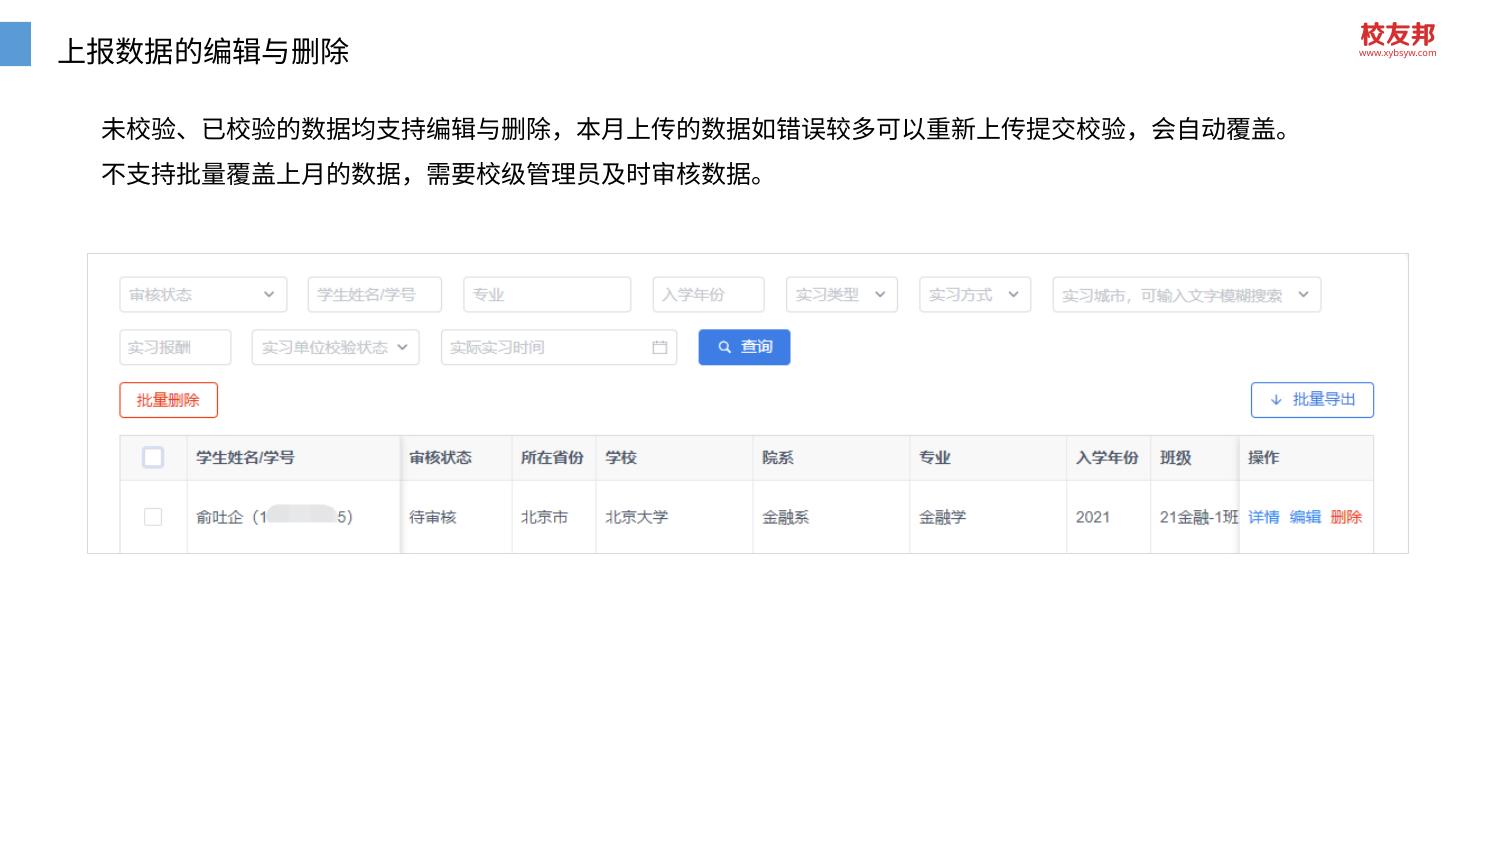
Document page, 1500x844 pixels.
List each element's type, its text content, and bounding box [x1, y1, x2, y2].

text_box 未校验、已校验的数据均支持编辑与删除，本月上传的数据如错误较多可以重新上传提交校验，会自动覆盖。不支持批量覆盖上月的数据，需要校级管理员及时审核数据。 [87, 91, 1311, 196]
title 上报数据的编辑与删除 [42, 11, 939, 77]
picture [87, 253, 1409, 554]
picture [1361, 22, 1435, 46]
